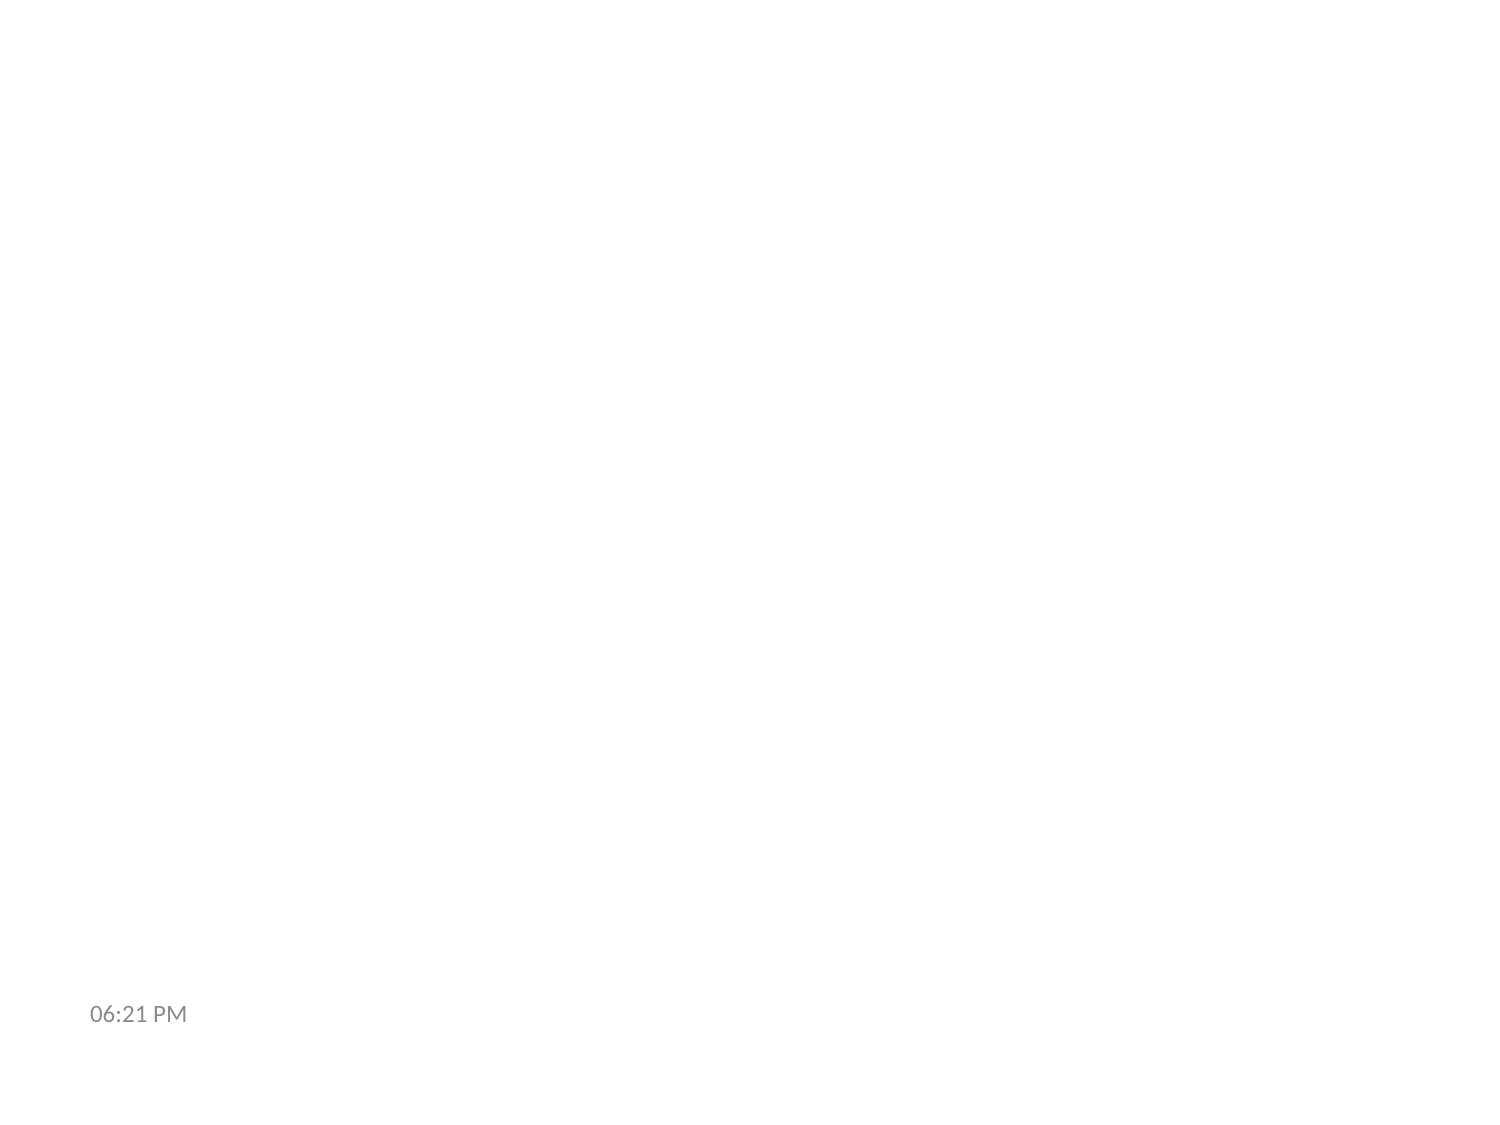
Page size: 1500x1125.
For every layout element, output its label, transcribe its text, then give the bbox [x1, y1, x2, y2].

text_box 3:35 PM [75, 982, 425, 1043]
